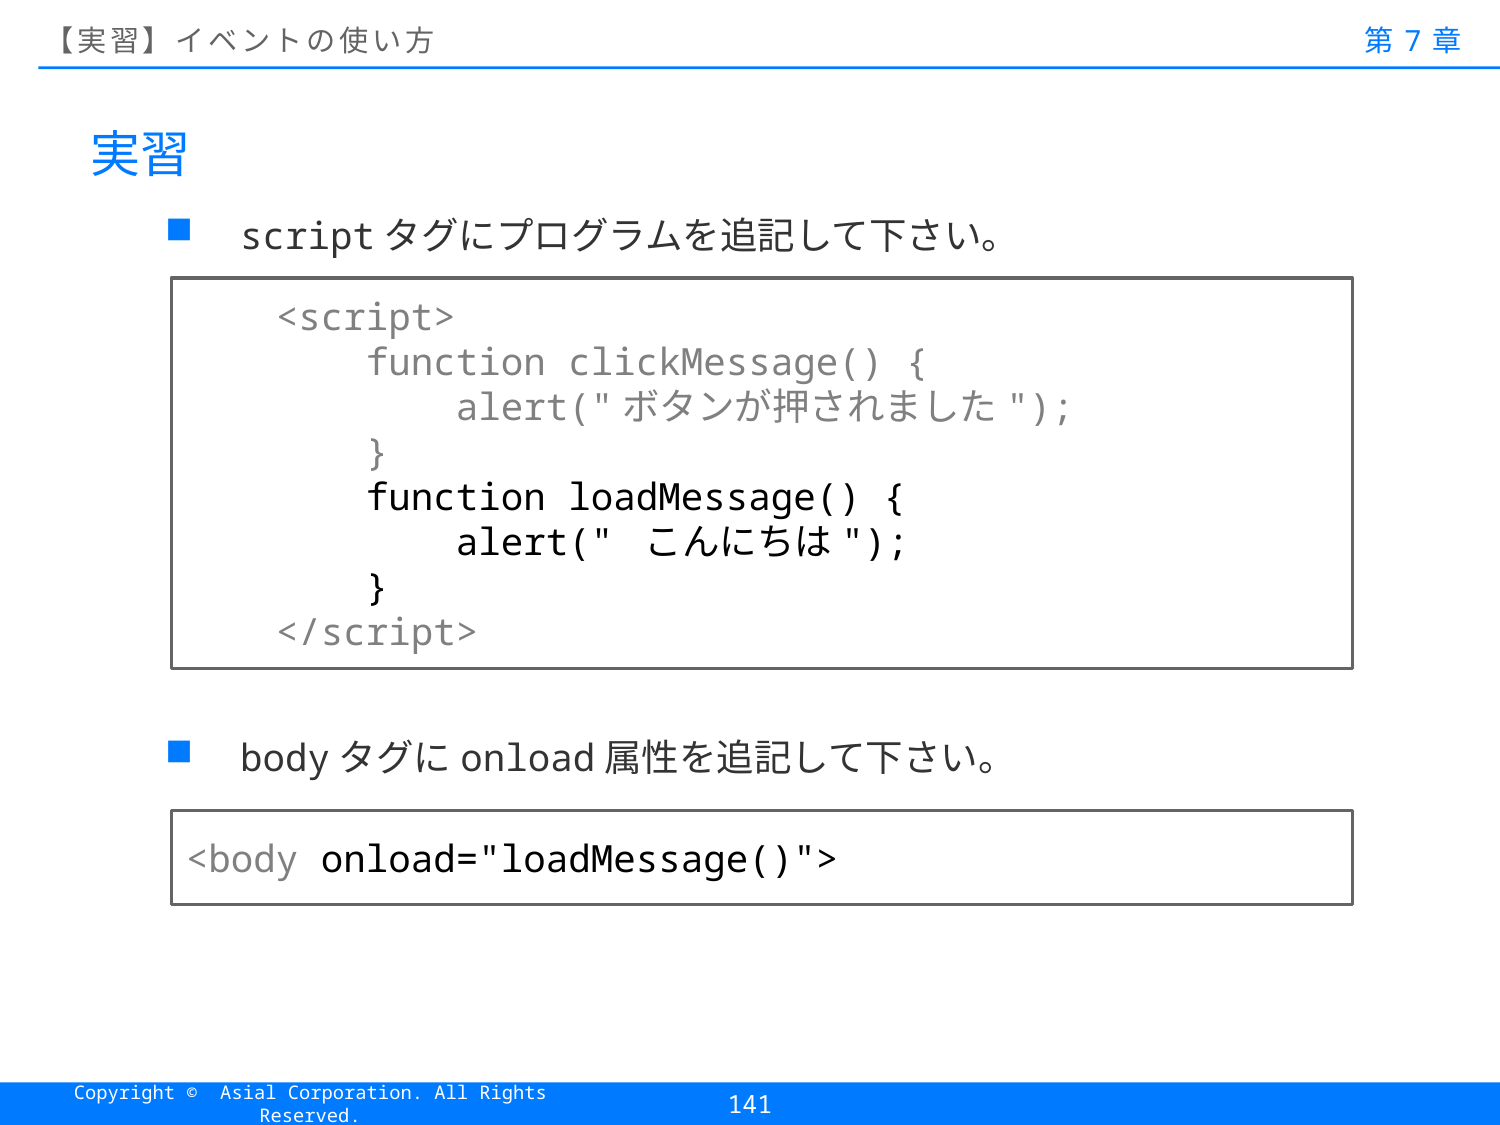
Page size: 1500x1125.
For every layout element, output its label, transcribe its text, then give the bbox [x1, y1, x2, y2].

text_box <script> function clickMessage() { alert("ボタンが押されました"); } function loadMessage() { alert(" こんにちは"); } </script> [169, 276, 1354, 671]
list 第7章 [702, 7, 1477, 72]
text_box <body onload="loadMessage()"> [169, 808, 1354, 907]
title 【実習】イベントの使い方 [29, 7, 702, 72]
list 実習 scriptタグにプログラムを追記して下さい。 bodyタグにonload属性を追記して下さい。 [75, 84, 1425, 646]
slide_number 141 [581, 1075, 919, 1125]
